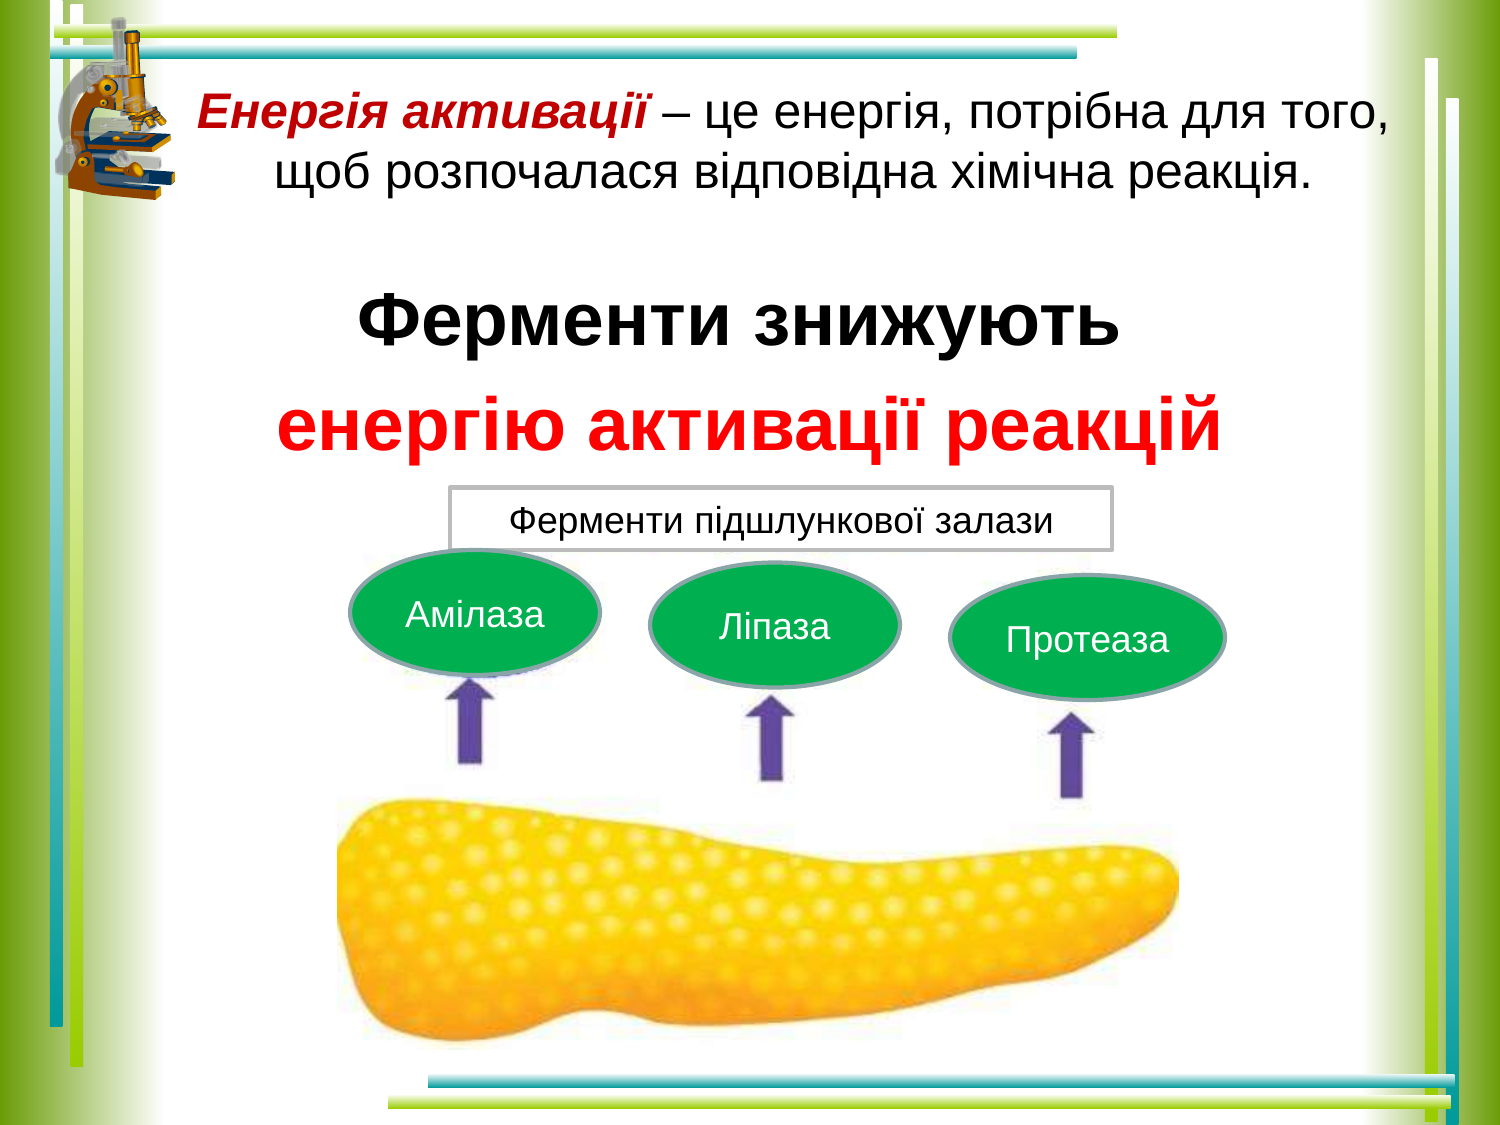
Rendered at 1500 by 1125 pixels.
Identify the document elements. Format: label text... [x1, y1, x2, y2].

text_box Протеаза [1182, 589, 1228, 686]
list Ферменти знижують енергію активації реакцій [74, 262, 1426, 451]
title Енергія активації – це енергія, потрібна для того, щоб розпочалася відповідна хімічна реакція. [162, 44, 1426, 233]
picture [337, 474, 1179, 1051]
